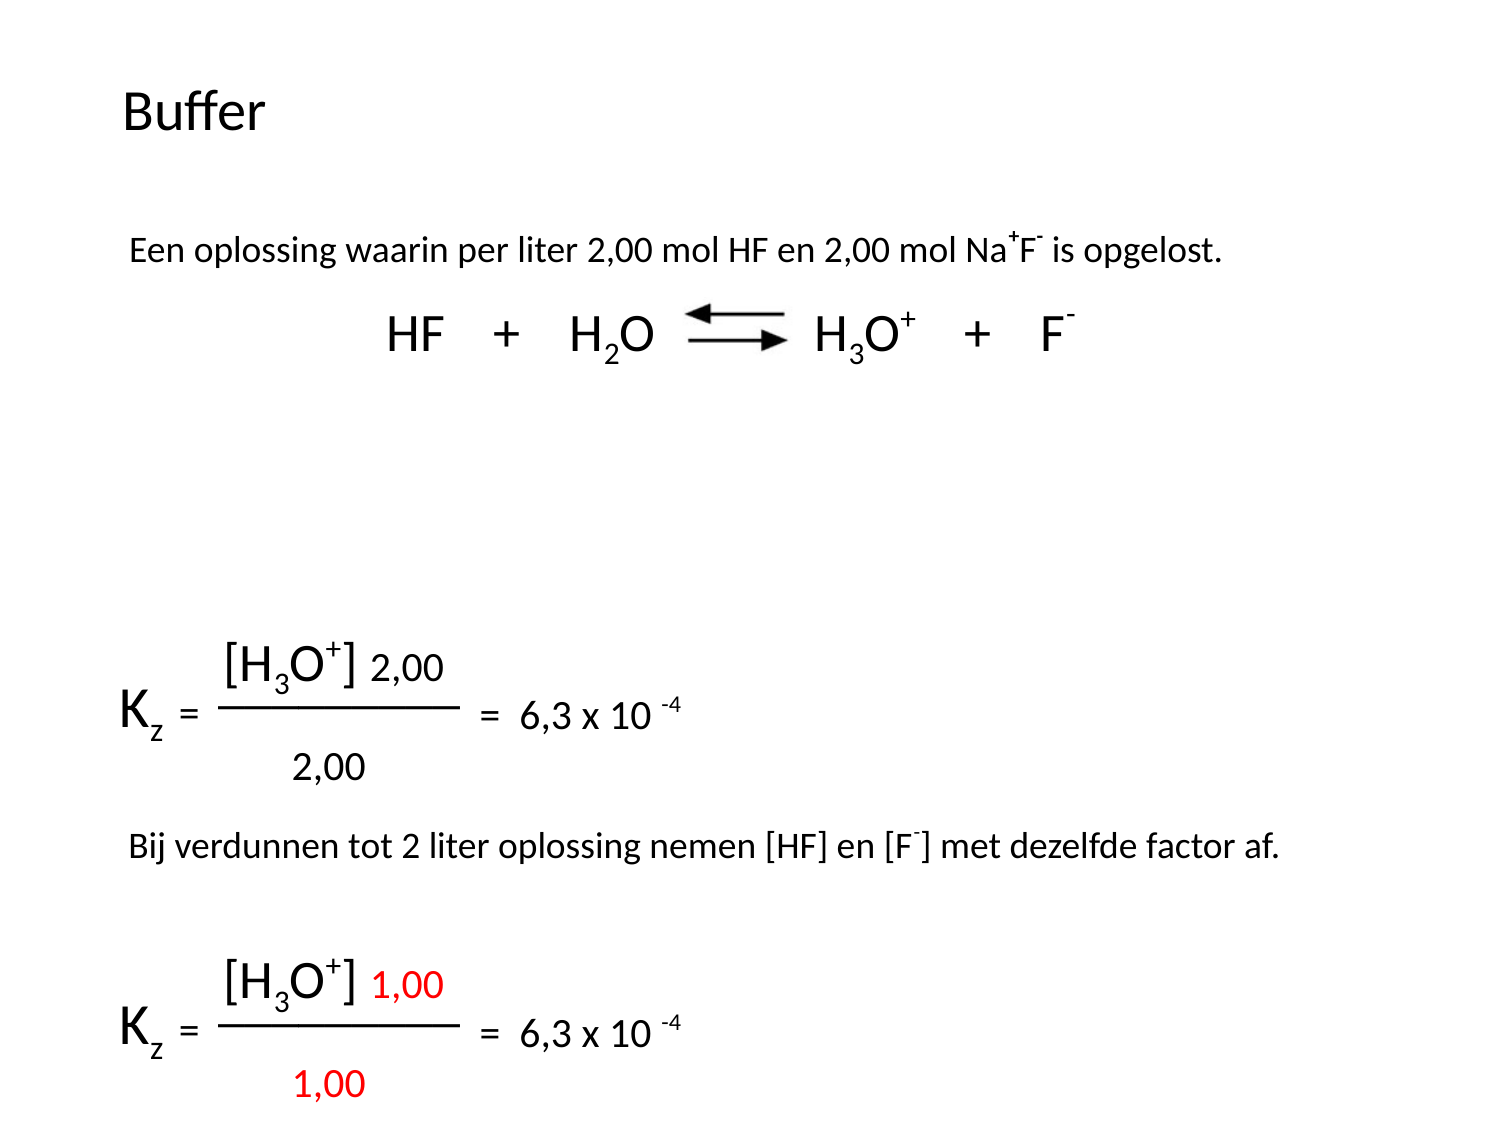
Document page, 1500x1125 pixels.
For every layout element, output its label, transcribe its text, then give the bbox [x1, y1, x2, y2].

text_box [37, 619, 893, 792]
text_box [37, 937, 893, 1109]
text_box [322, 285, 1500, 425]
text_box Een buffer is bijvoorbeeld: Een oplossing waarin per liter 2,00 mol HF en 2,00 mol Na+F- is opgelost. [114, 169, 1239, 468]
text_box Buffer [108, 64, 282, 150]
text_box Bij verdunnen tot 2 liter oplossing nemen [HF] en [F-] met dezelfde factor af. [113, 810, 1296, 873]
